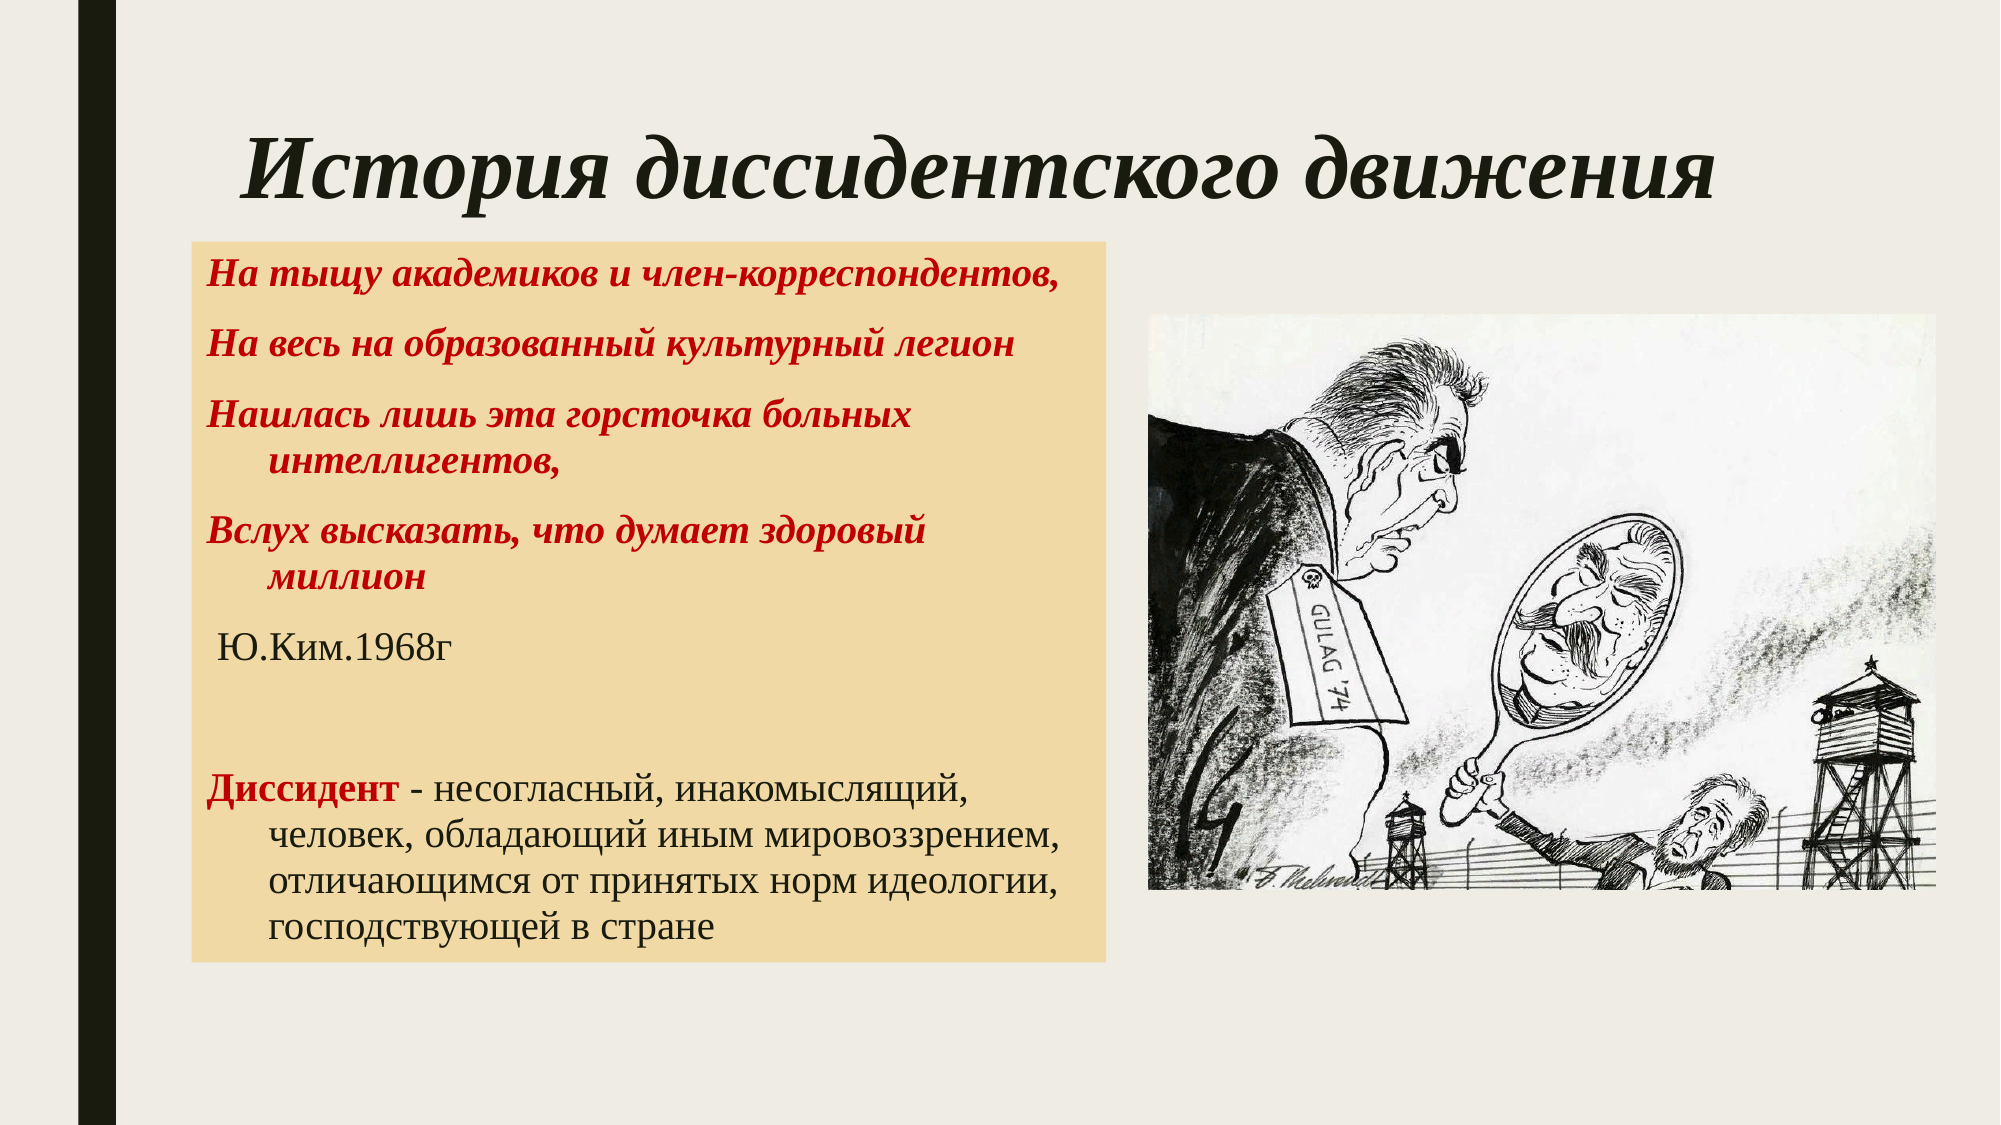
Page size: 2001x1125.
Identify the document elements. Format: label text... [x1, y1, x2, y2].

list На тыщу академиков и член-корреспондентов, На весь на образованный культурный легион Нашлась лишь эта горсточка больных интеллигентов, Вслух высказать, что думает здоровый миллион Ю.Ким.1968г Диссидент - несогласный, инакомыслящий, человек, обладающий иным мировоззрением, отличающимся от принятых норм идеологии, господствующей в стране [191, 241, 1107, 963]
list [1148, 314, 1936, 890]
title История диссидентского движения [225, 112, 1800, 357]
